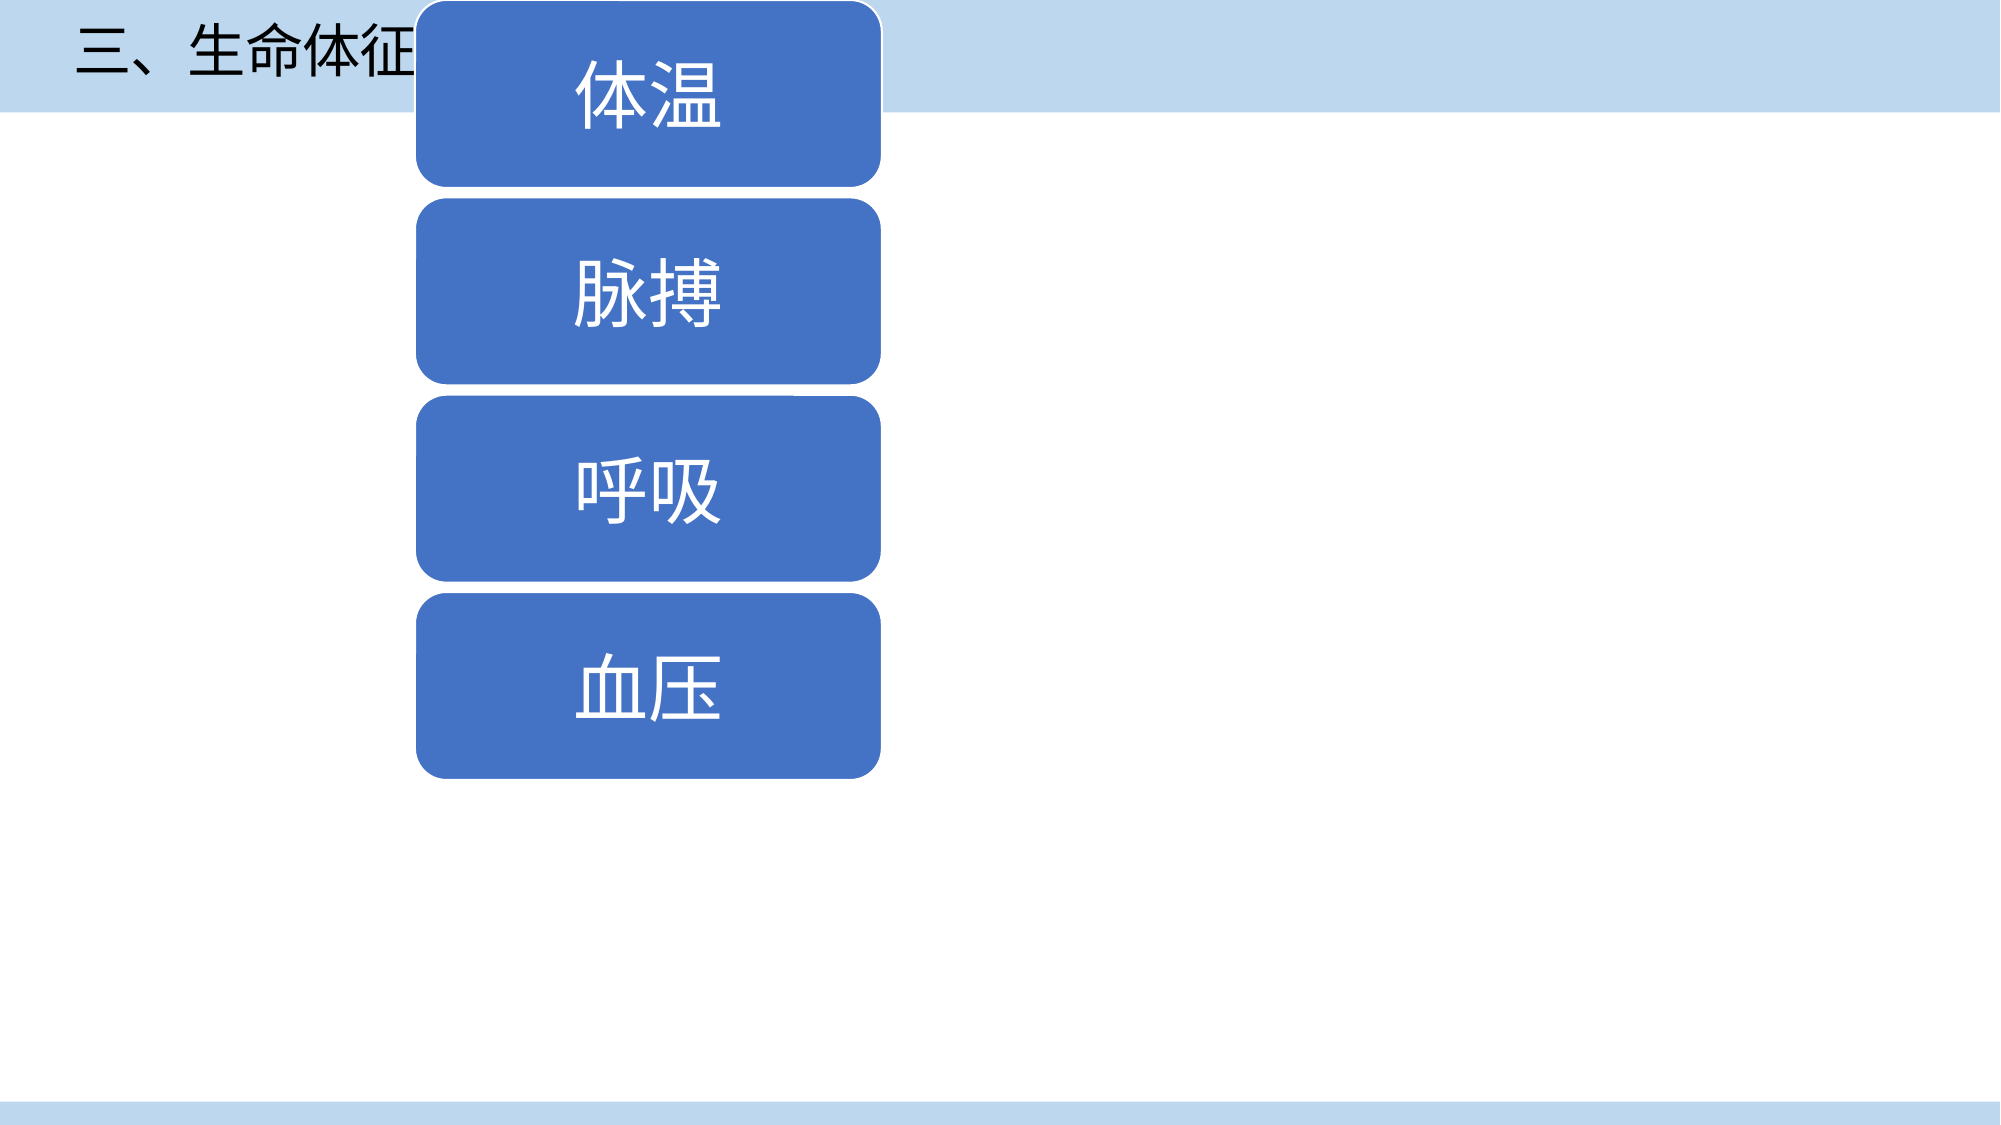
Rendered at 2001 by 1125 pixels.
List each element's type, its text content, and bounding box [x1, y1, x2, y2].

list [361, 156, 1659, 937]
text_box 三、生命体征 [10, 15, 417, 91]
